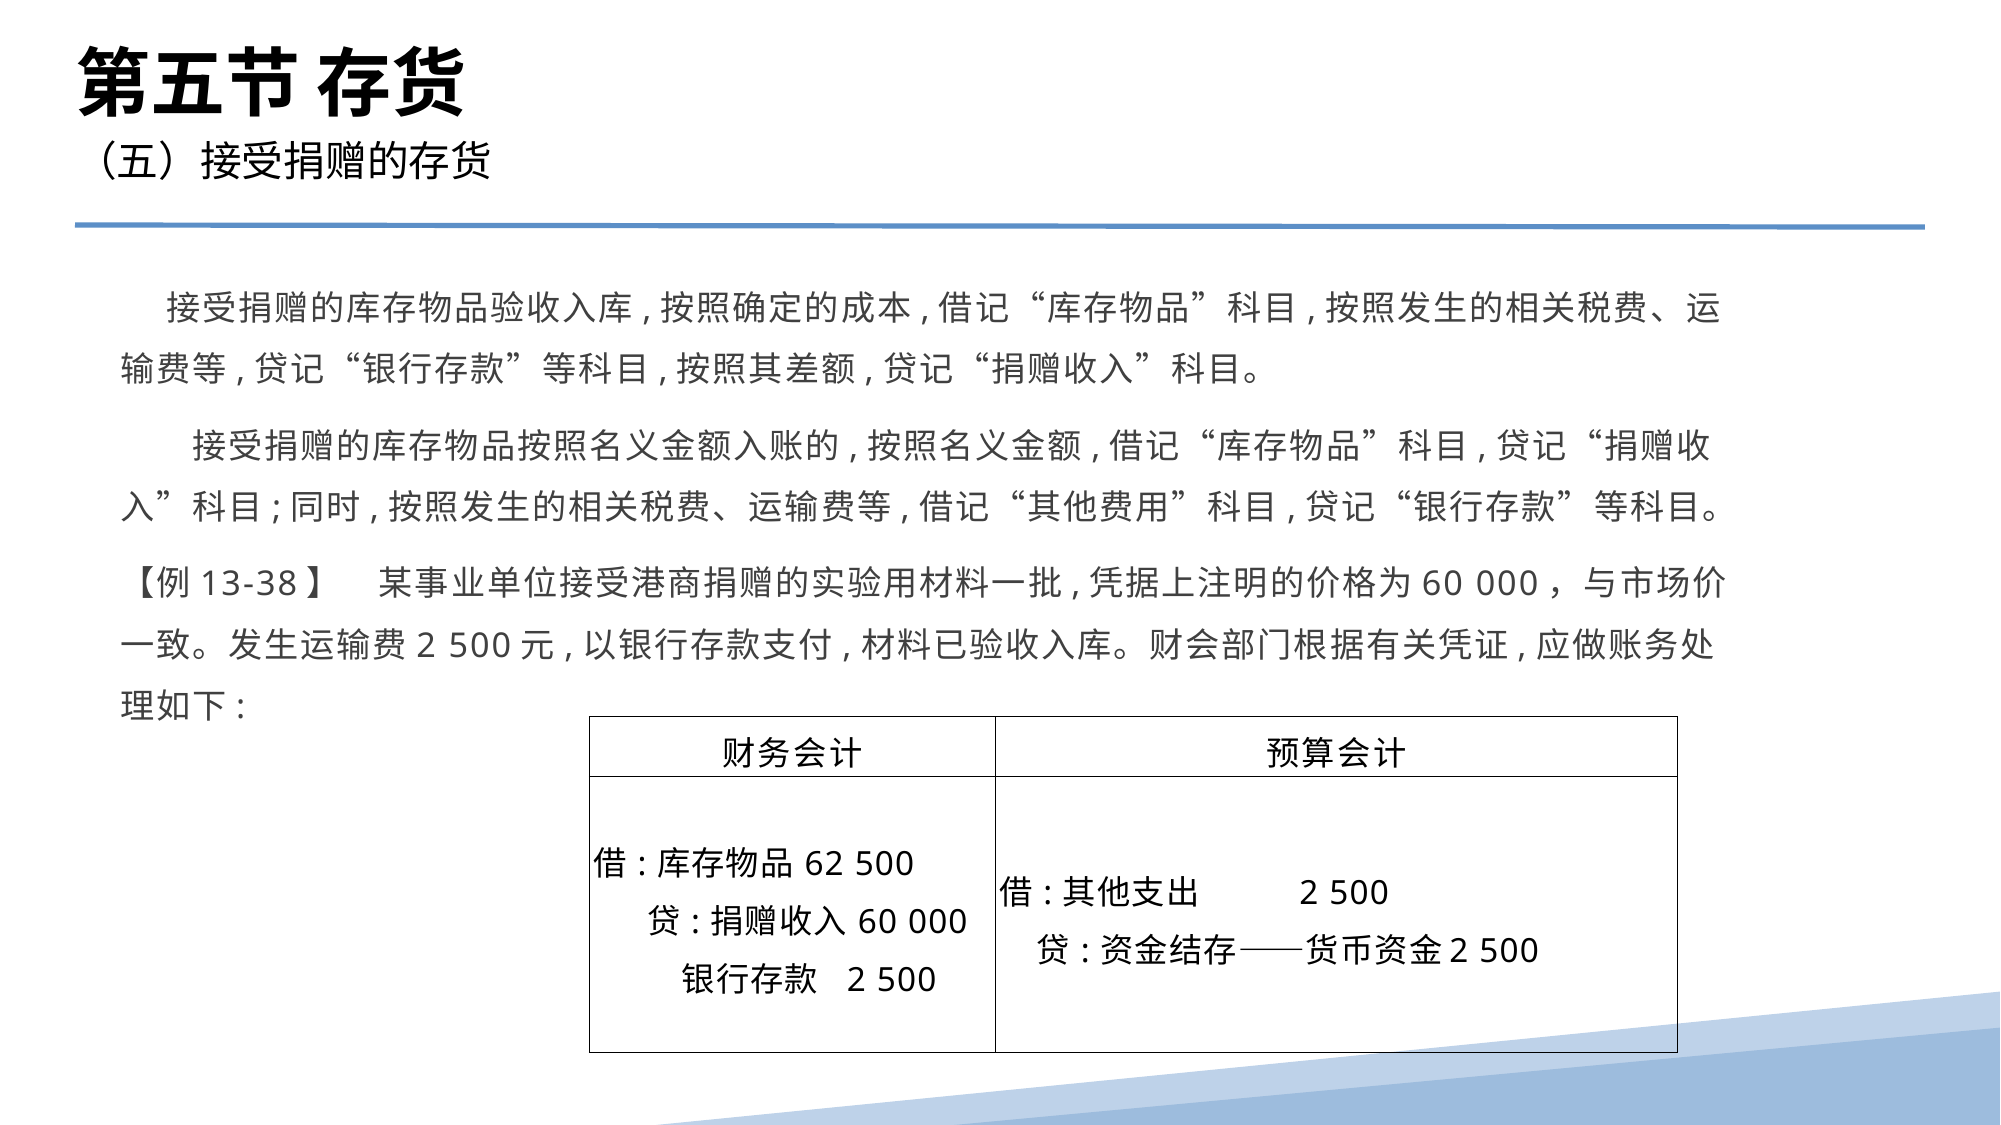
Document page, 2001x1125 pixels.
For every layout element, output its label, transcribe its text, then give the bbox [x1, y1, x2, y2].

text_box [656, 991, 2000, 1125]
table_header 财务会计 [590, 717, 995, 776]
table_cell 借:库存物品62 500 贷:捐赠收入60 000 银行存款 2 500 [590, 777, 995, 1052]
text_box 第五节 存货 [75, 24, 1925, 124]
table_cell 借:其他支出 2 500 贷:资金结存——货币资金 2 500 [996, 777, 1677, 991]
table_header 预算会计 [996, 717, 1677, 776]
text_box 接受捐赠的库存物品验收入库,按照确定的成本,借记“库存物品”科目,按照发生的相关税费、运输费等,贷记“银行存款”等科目,按照其差额,贷记“捐赠收入”科目。 接受捐赠的库存物品按照名义金额入账的,按照名义金额,借记“库存物品”科目,贷记“捐赠收入”科目;同时,按照发生的相关税费、运输费等,借记“其他费用”科目,贷记“银行存款”等科目。 【例13-38】 某事业单位接受港商捐赠的实验用材料一批,凭据上注明的价格为60 000，与市场价一致。发生运输费2 500元,以银行存款支付,材料已验收入库。财会部门根据有关凭证,应做账务处理如下: [110, 238, 1740, 753]
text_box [74, 224, 1925, 228]
text_box （五）接受捐赠的存货 [75, 124, 1925, 200]
